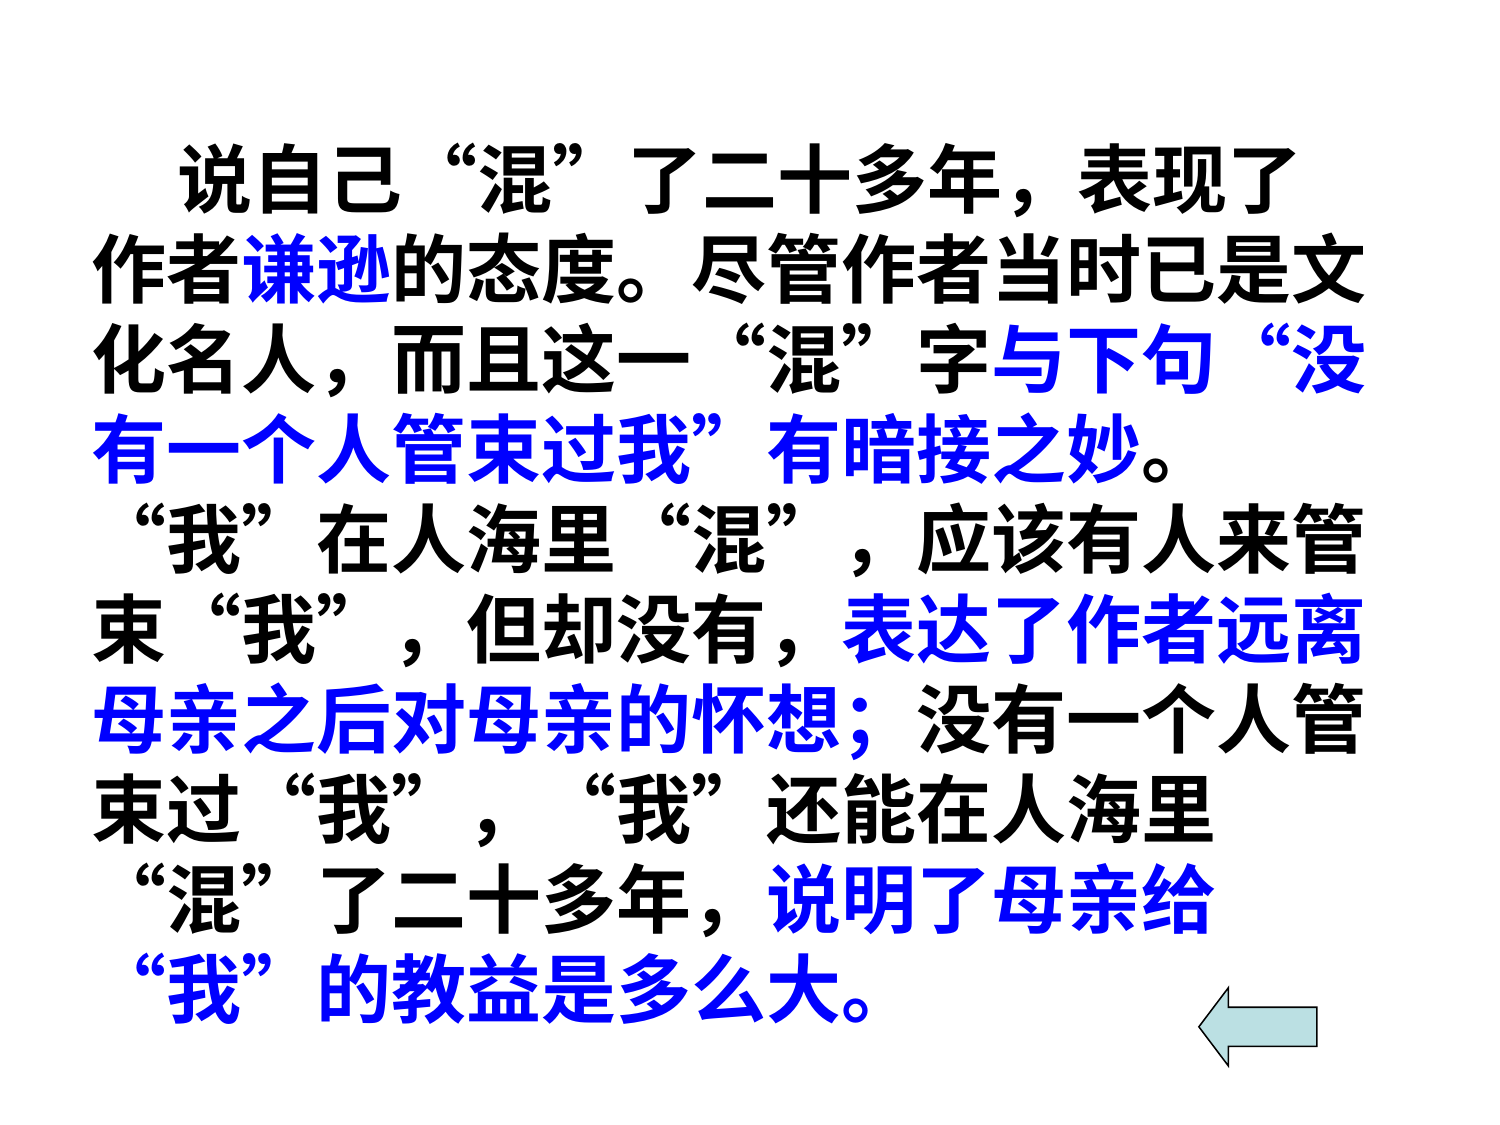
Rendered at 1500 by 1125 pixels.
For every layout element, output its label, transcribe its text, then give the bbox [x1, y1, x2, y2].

text_box [1198, 987, 1317, 1066]
text_box 说自己“混”了二十多年，表现了作者谦逊的态度。尽管作者当时已是文化名人，而且这一“混”字与下句“没有一个人管束过我”有暗接之妙。“我”在人海里“混”，应该有人来管束“我”，但却没有，表达了作者远离母亲之后对母亲的怀想；没有一个人管束过“我”，“我”还能在人海里“混”了二十多年，说明了母亲给“我”的教益是多么大。 [76, 125, 1390, 1041]
